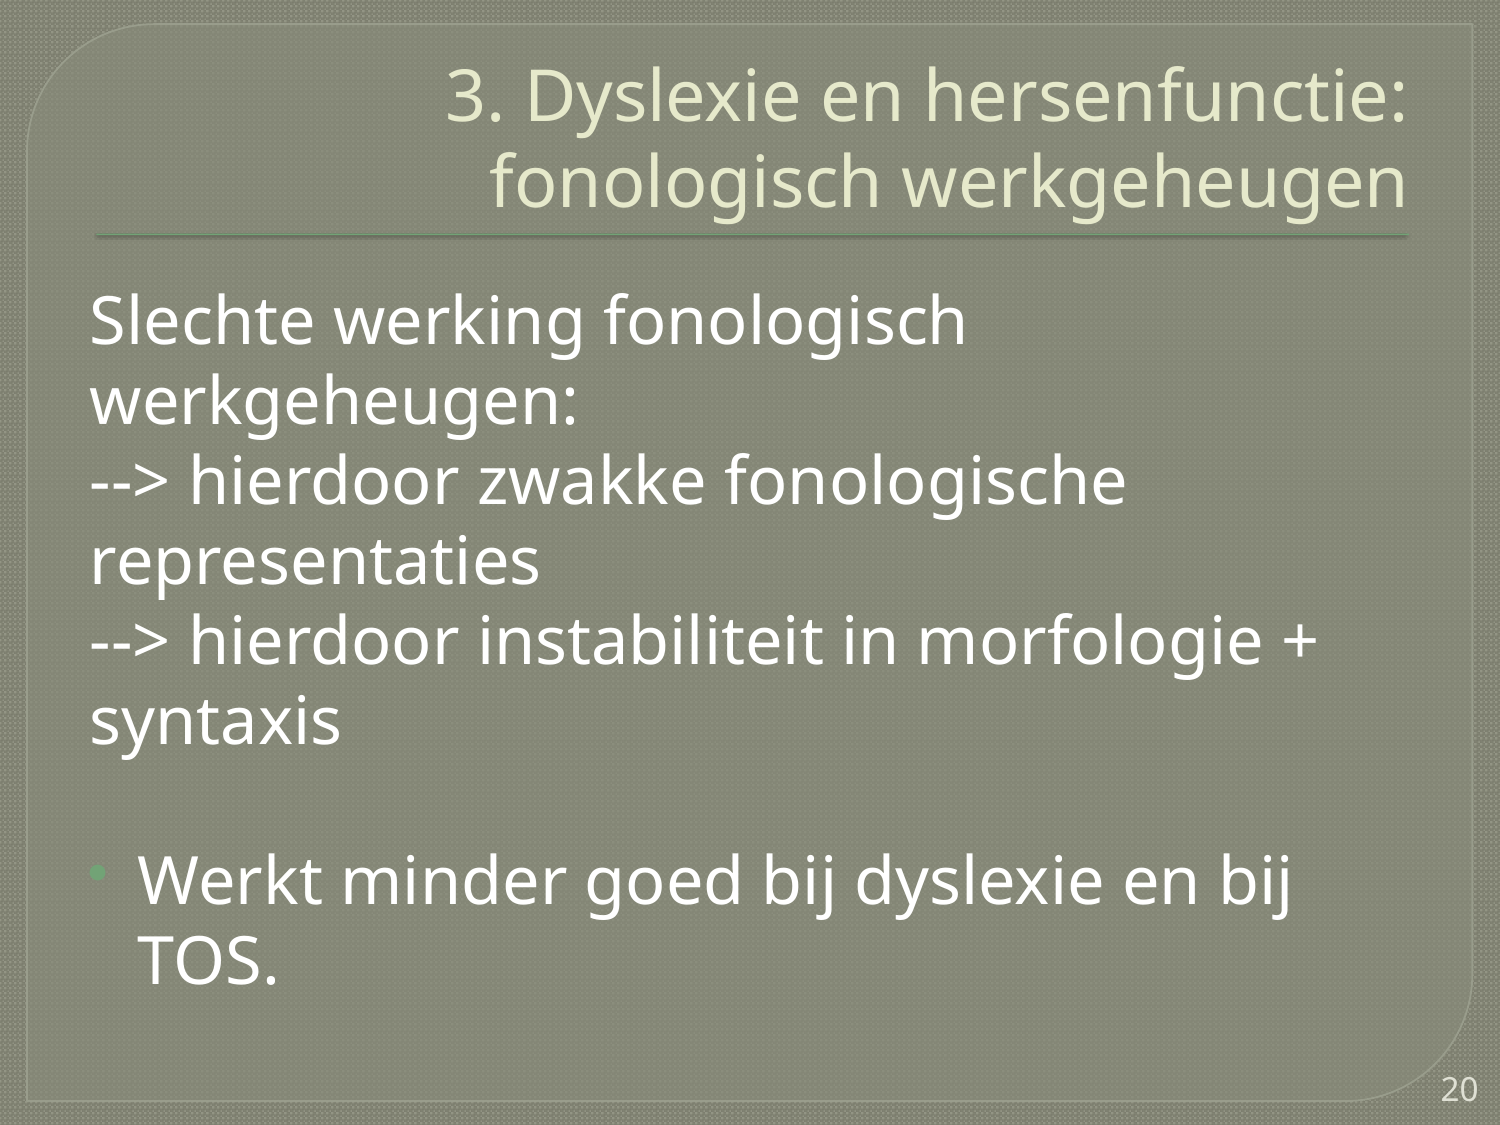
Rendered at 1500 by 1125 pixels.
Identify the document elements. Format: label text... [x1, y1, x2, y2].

title 3. Dyslexie en hersenfunctie: fonologisch werkgeheugen [75, 41, 1425, 230]
list Slechte werking fonologisch werkgeheugen: --> hierdoor zwakke fonologische representaties --> hierdoor instabiliteit in morfologie + syntaxis Werkt minder goed bij dyslexie en bij TOS. [75, 270, 1425, 1013]
slide_number 20 [1417, 1068, 1494, 1114]
